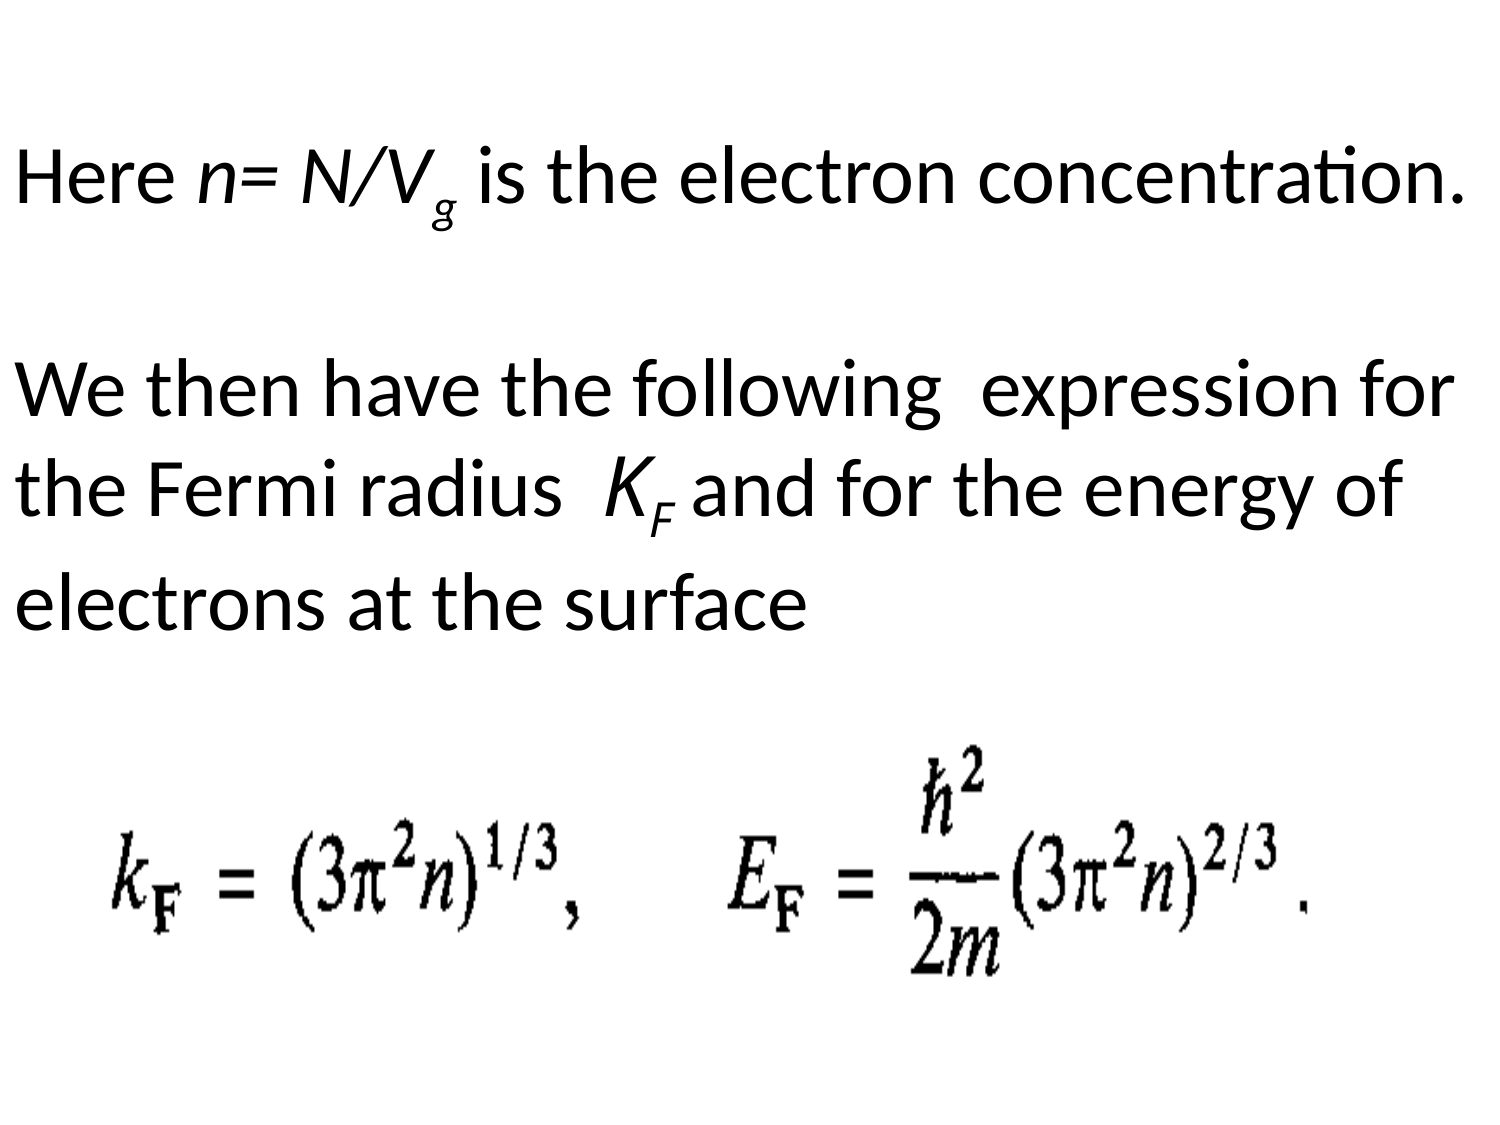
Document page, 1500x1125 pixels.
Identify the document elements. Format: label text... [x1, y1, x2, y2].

text_box Here n= N/Vg is the electron concentration. We then have the following expression for the Fermi radius KF and for the energy of electrons at the surface [0, 112, 1500, 655]
picture [90, 699, 1316, 1029]
